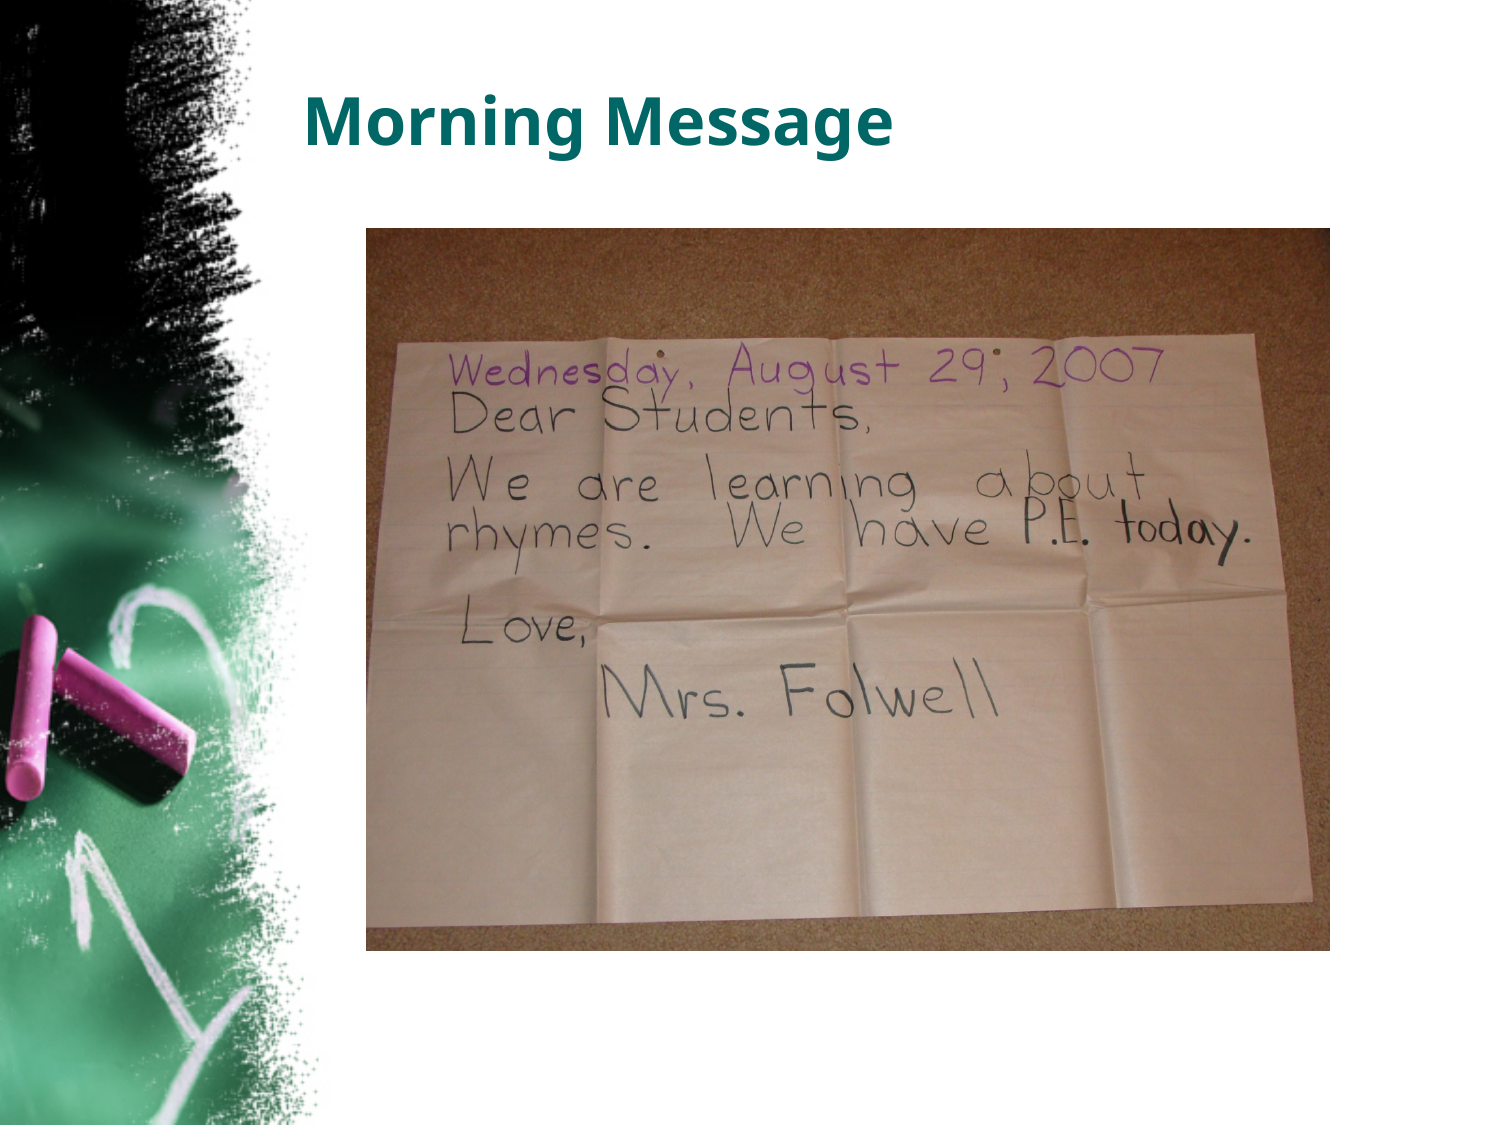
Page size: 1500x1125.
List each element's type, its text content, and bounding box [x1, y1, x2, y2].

picture [0, 0, 1500, 1125]
title Morning Message [287, 50, 1438, 188]
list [366, 228, 1330, 951]
